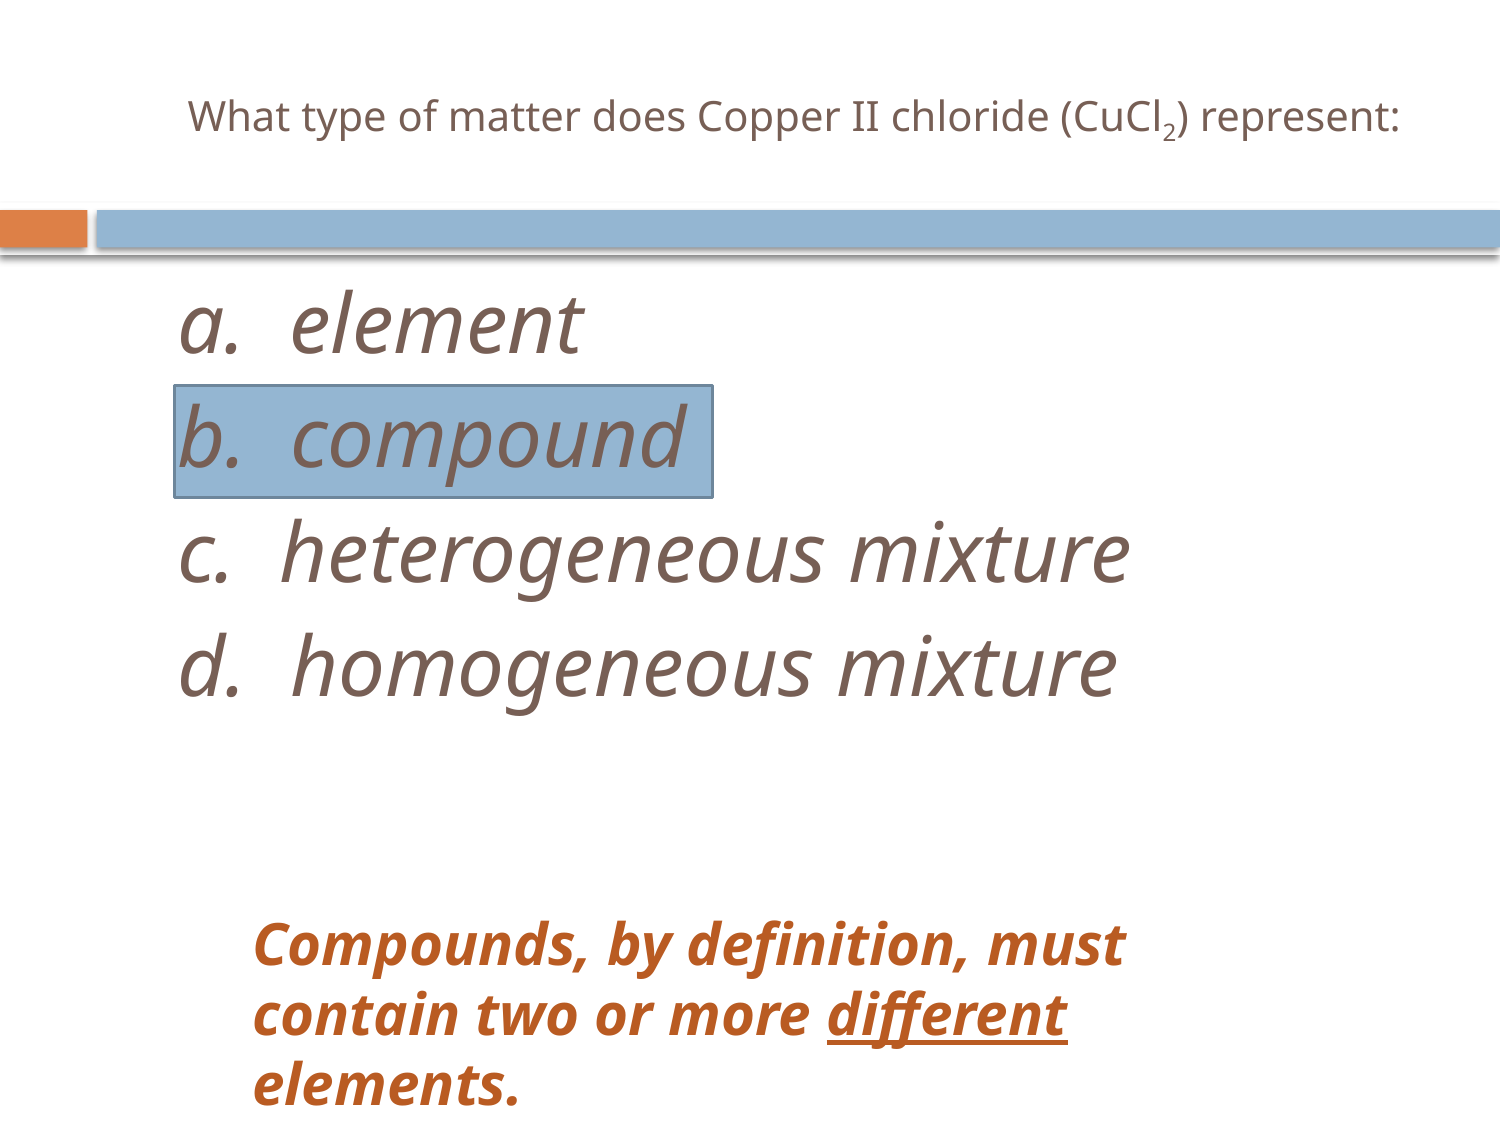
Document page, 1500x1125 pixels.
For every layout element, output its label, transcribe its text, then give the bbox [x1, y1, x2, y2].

text_box Compounds, by definition, must contain two or more different elements. [237, 900, 1250, 1125]
title What type of matter does Copper II chloride (CuCl2) represent: [160, 62, 1499, 225]
list a. element b. compound c. heterogeneous mixture d. homogeneous mixture [162, 262, 1500, 1000]
